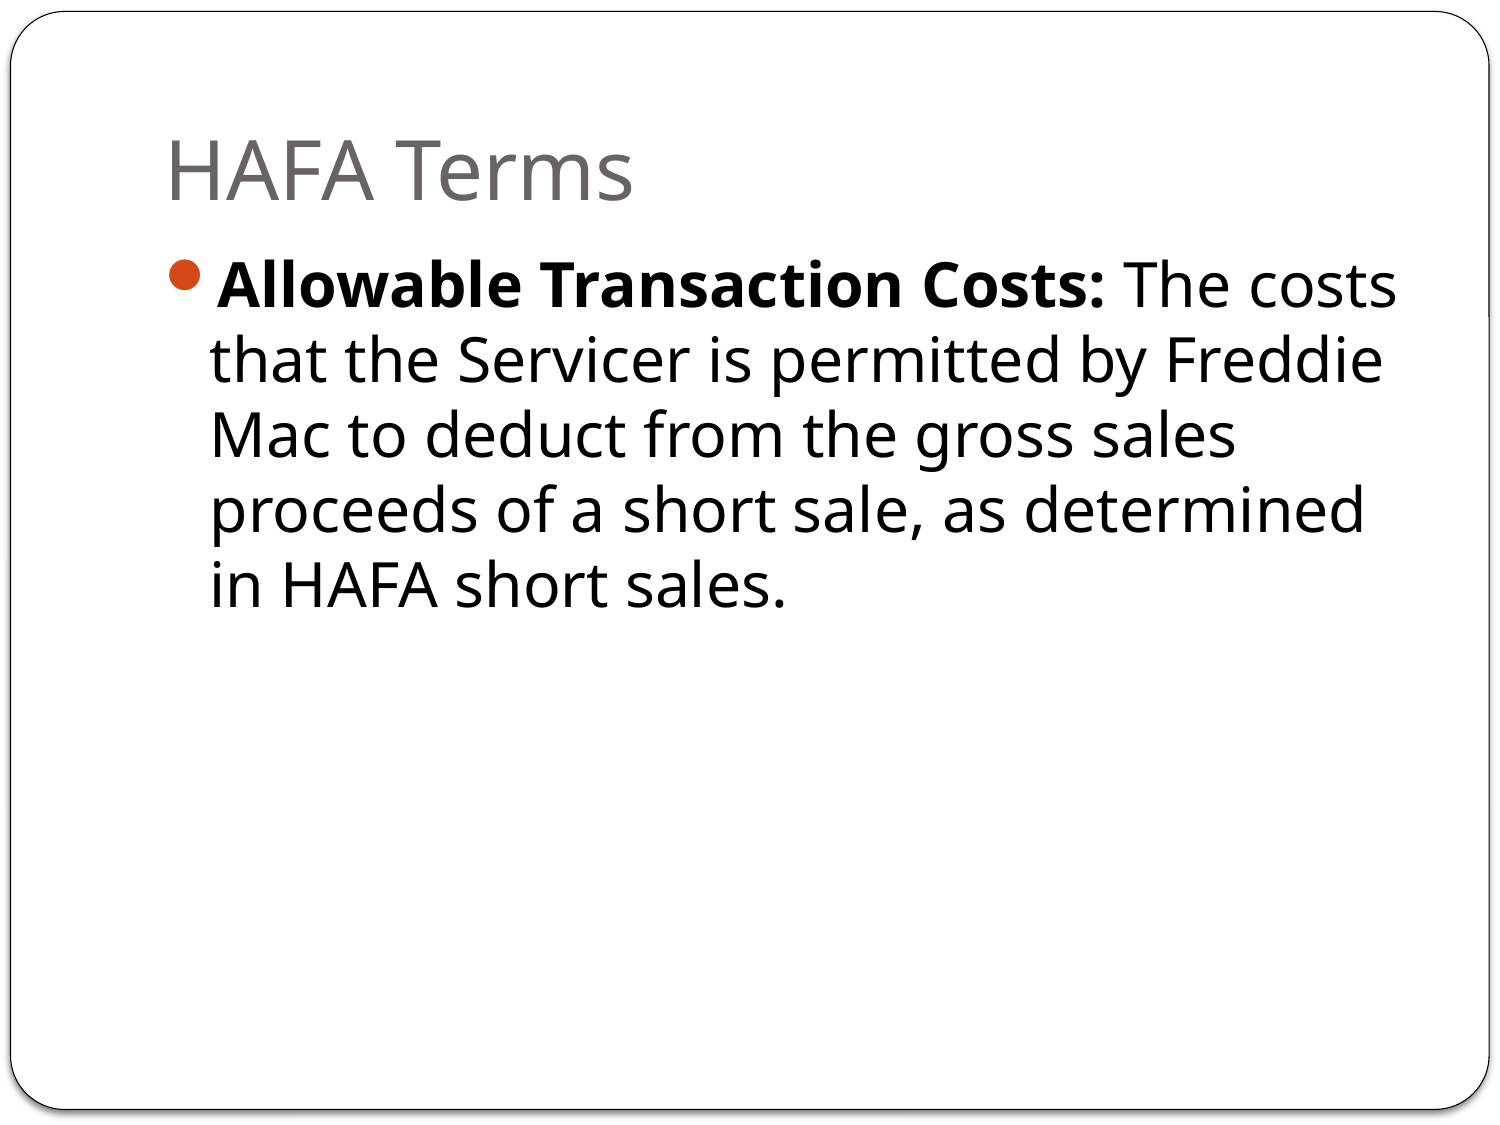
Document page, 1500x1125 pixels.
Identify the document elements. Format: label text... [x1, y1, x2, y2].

title HAFA Terms [150, 45, 1425, 233]
list Allowable Transaction Costs: The costs that the Servicer is permitted by Freddie Mac to deduct from the gross sales proceeds of a short sale, as determined in HAFA short sales. [150, 237, 1425, 988]
